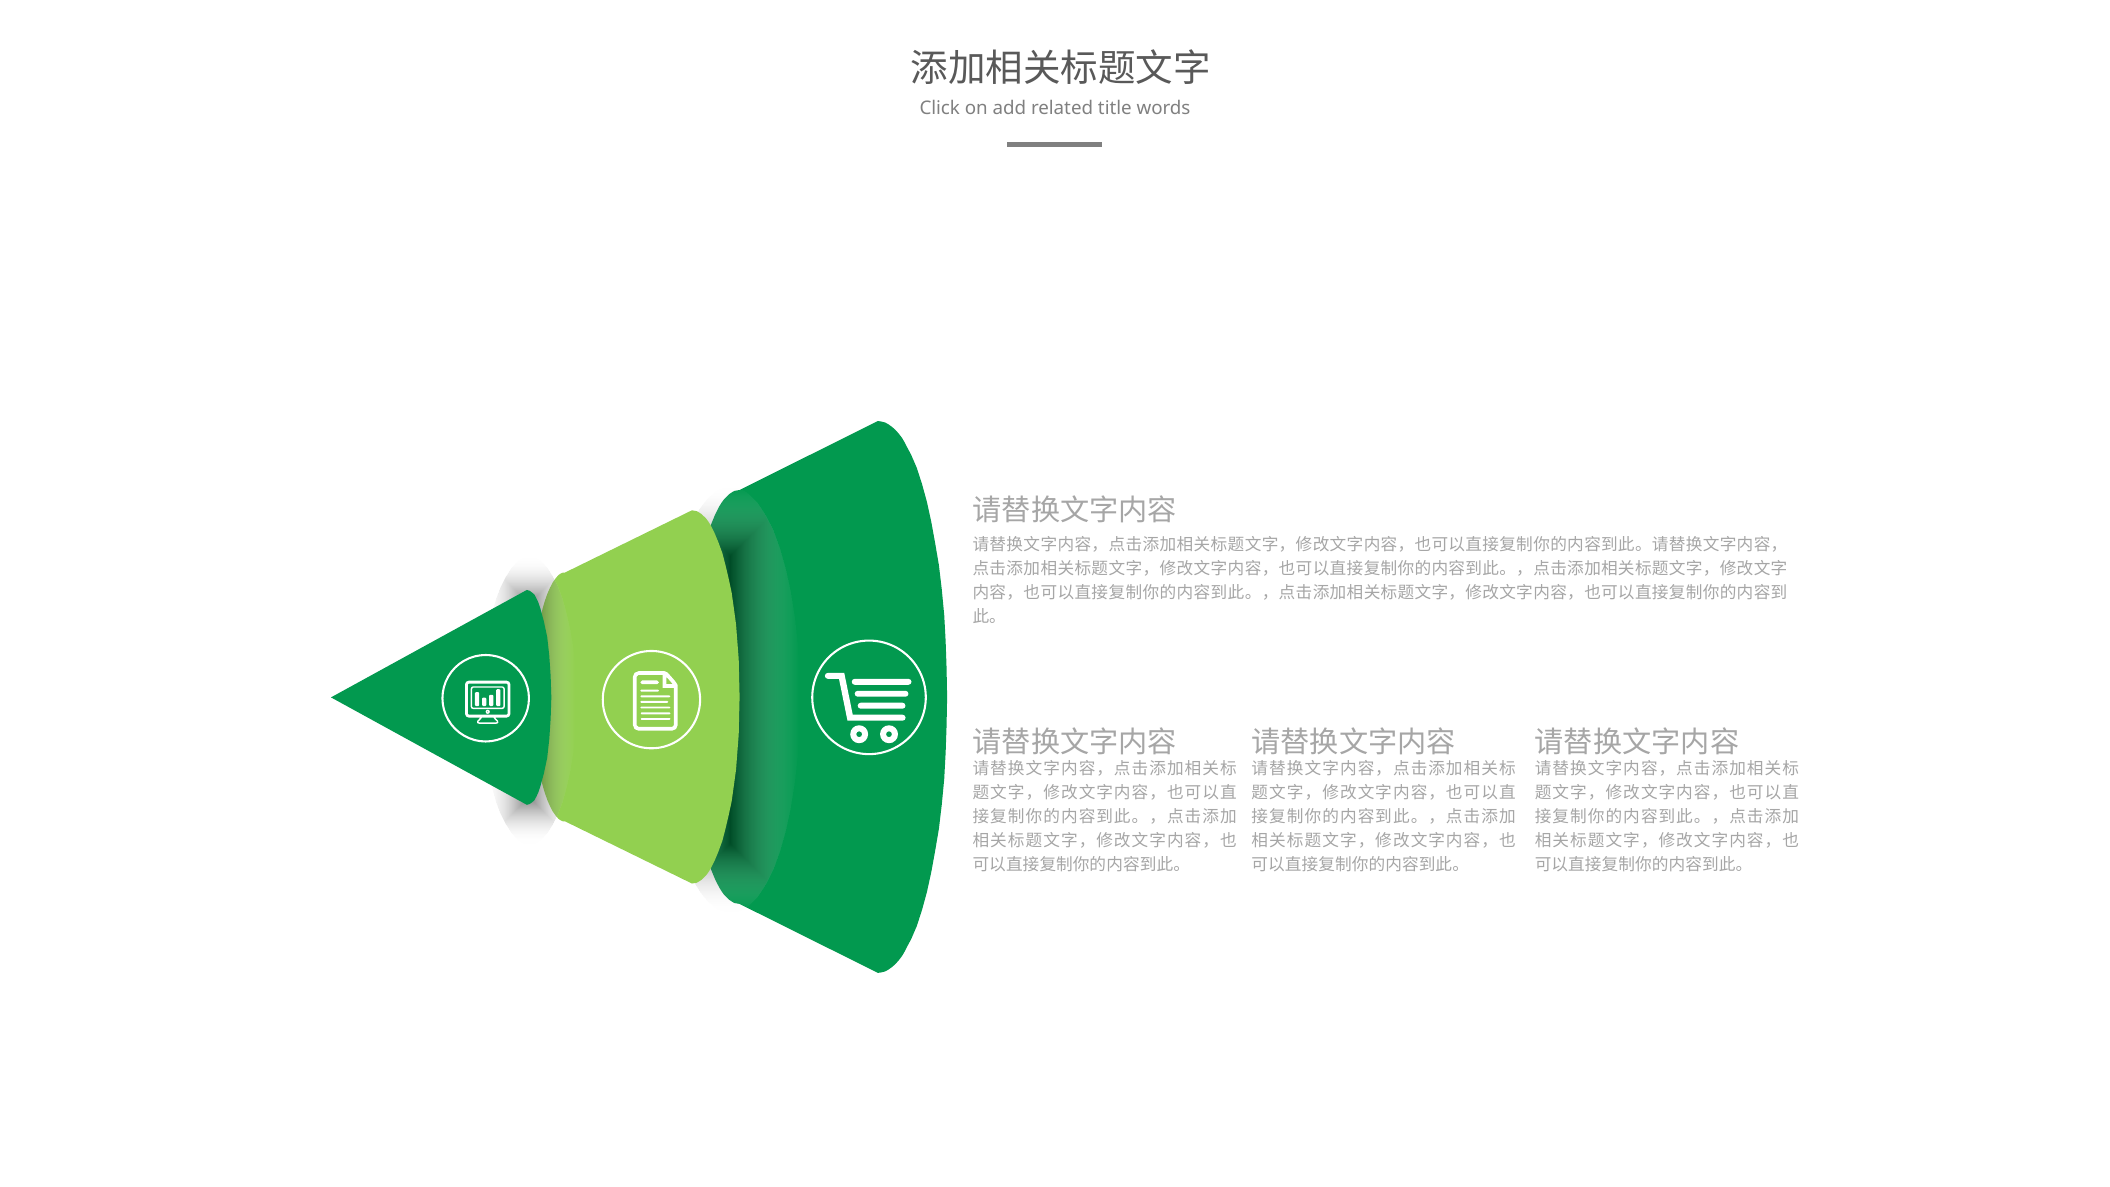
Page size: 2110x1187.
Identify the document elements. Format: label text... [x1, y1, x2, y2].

text_box [730, 421, 948, 973]
text_box Click on add related title words [877, 89, 1232, 124]
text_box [309, 577, 597, 823]
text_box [453, 566, 880, 833]
text_box 请替换文字内容，点击添加相关标题文字，修改文字内容，也可以直接复制你的内容到此。请替换文字内容，点击添加相关标题文字，修改文字内容，也可以直接复制你的内容到此。，点击添加相关标题文字，修改文字内容，也可以直接复制你的内容到此。，点击添加相关标题文字，修改文字内容，也可以直接复制你的内容到此。 [972, 529, 1789, 626]
text_box 请替换文字内容 [1251, 716, 1517, 753]
text_box 请替换文字内容 [972, 716, 1238, 753]
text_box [602, 650, 701, 749]
text_box 请替换文字内容 [1534, 716, 1800, 753]
text_box 点击请替换文字内容 [722, 494, 756, 502]
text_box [442, 654, 529, 742]
text_box 请替换文字内容 [972, 484, 1238, 527]
text_box 点击请替换文字内容 [727, 898, 756, 906]
text_box 添加相关标题文字 [877, 37, 1245, 95]
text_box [812, 640, 926, 755]
text_box 请替换文字内容，点击添加相关标题文字，修改文字内容，也可以直接复制你的内容到此。，点击添加相关标题文字，修改文字内容，也可以直接复制你的内容到此。 [1251, 753, 1517, 874]
text_box 请替换文字内容，点击添加相关标题文字，修改文字内容，也可以直接复制你的内容到此。，点击添加相关标题文字，修改文字内容，也可以直接复制你的内容到此。 [972, 753, 1238, 874]
text_box 请替换文字内容，点击添加相关标题文字，修改文字内容，也可以直接复制你的内容到此。，点击添加相关标题文字，修改文字内容，也可以直接复制你的内容到此。 [1534, 753, 1800, 874]
